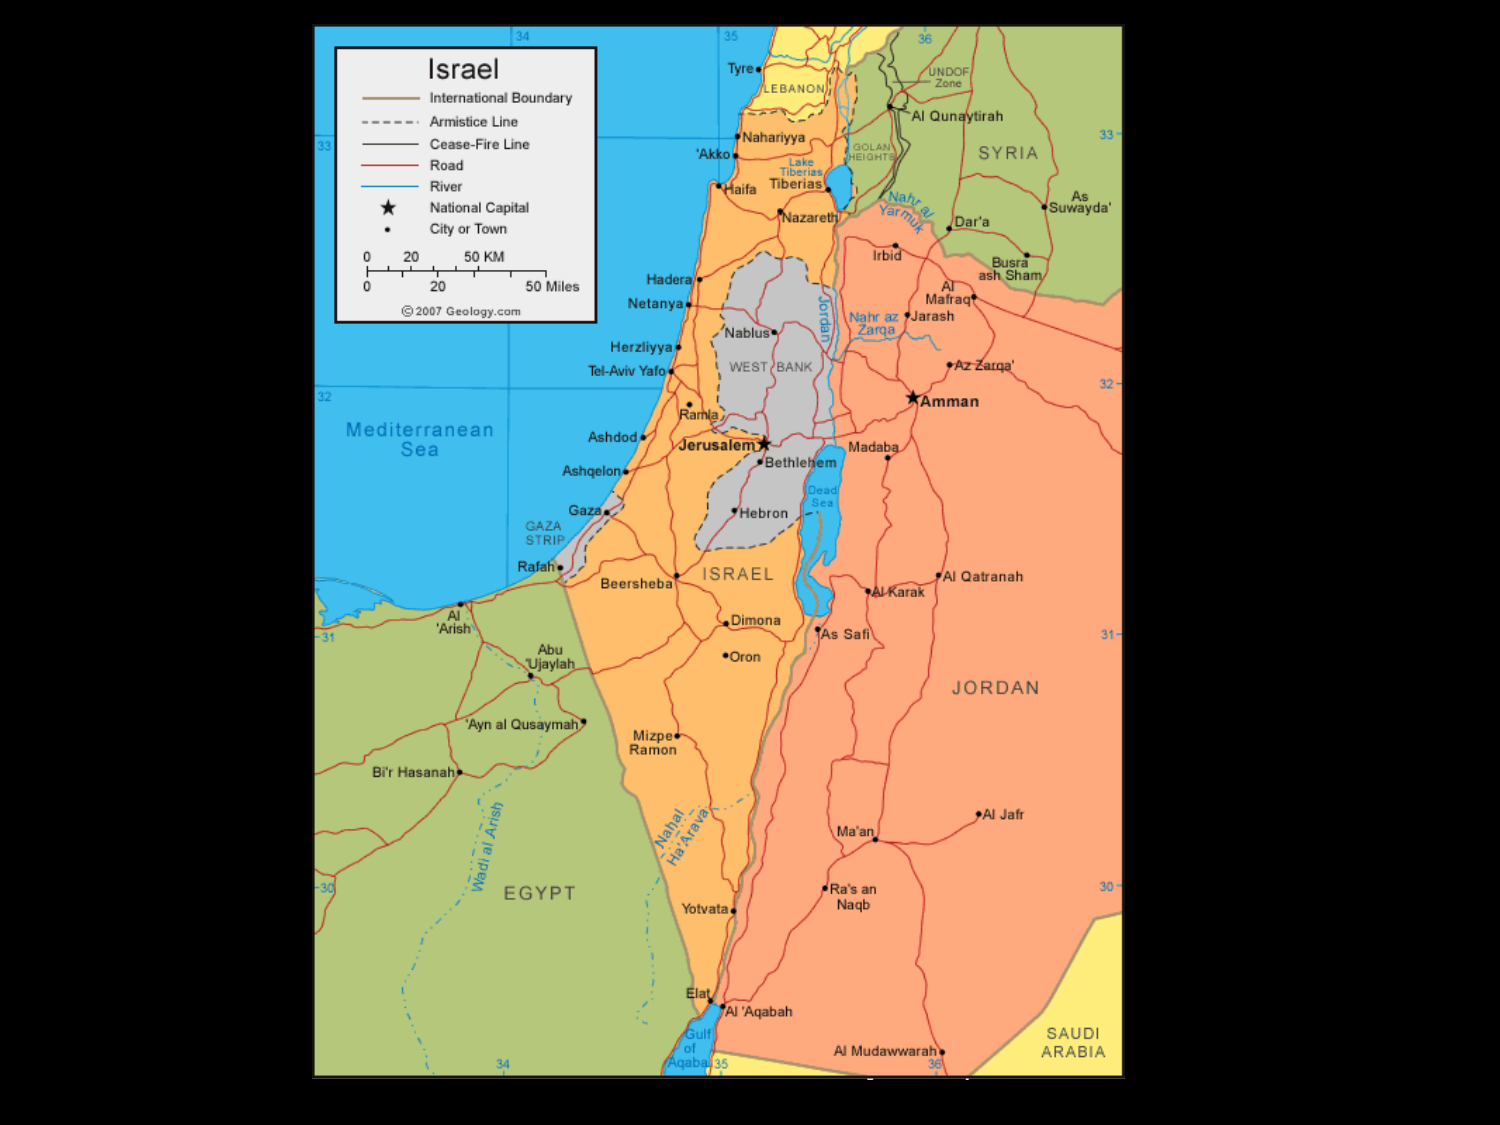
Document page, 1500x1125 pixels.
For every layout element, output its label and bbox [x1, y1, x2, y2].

list [312, 24, 1126, 1080]
